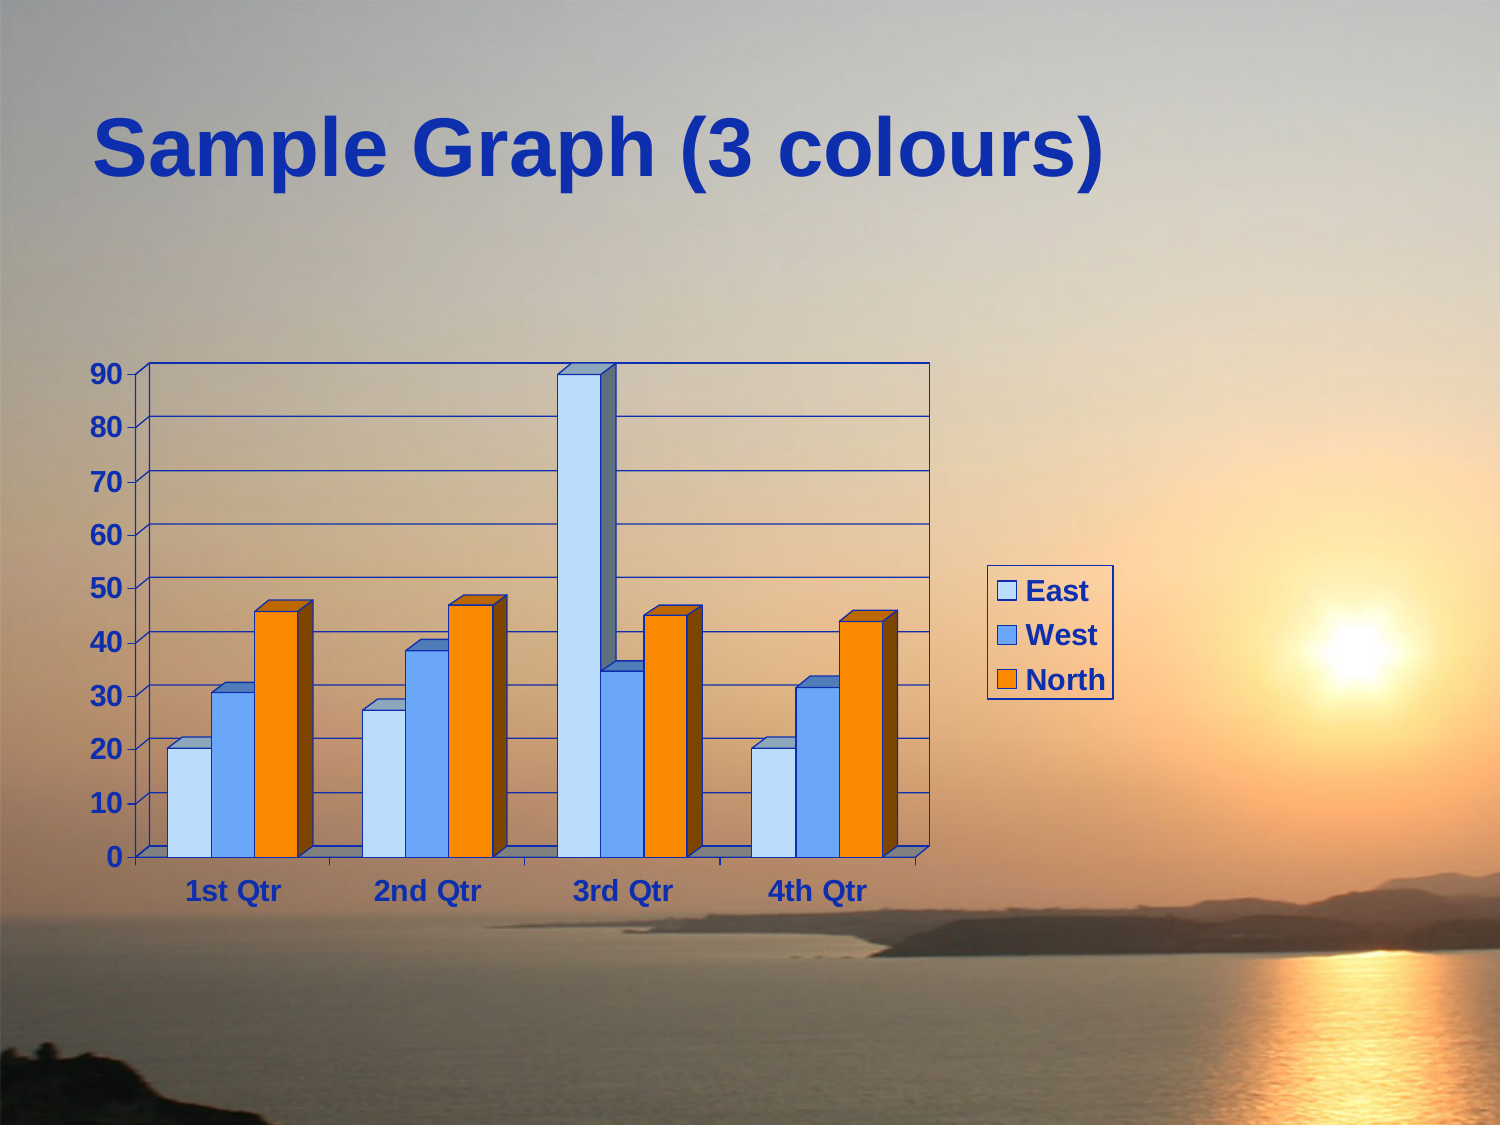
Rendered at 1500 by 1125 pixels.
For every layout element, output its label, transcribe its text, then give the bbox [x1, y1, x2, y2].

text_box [21, 326, 1126, 940]
title Sample Graph (3 colours) [75, 42, 1124, 244]
picture [0, 0, 1500, 1125]
